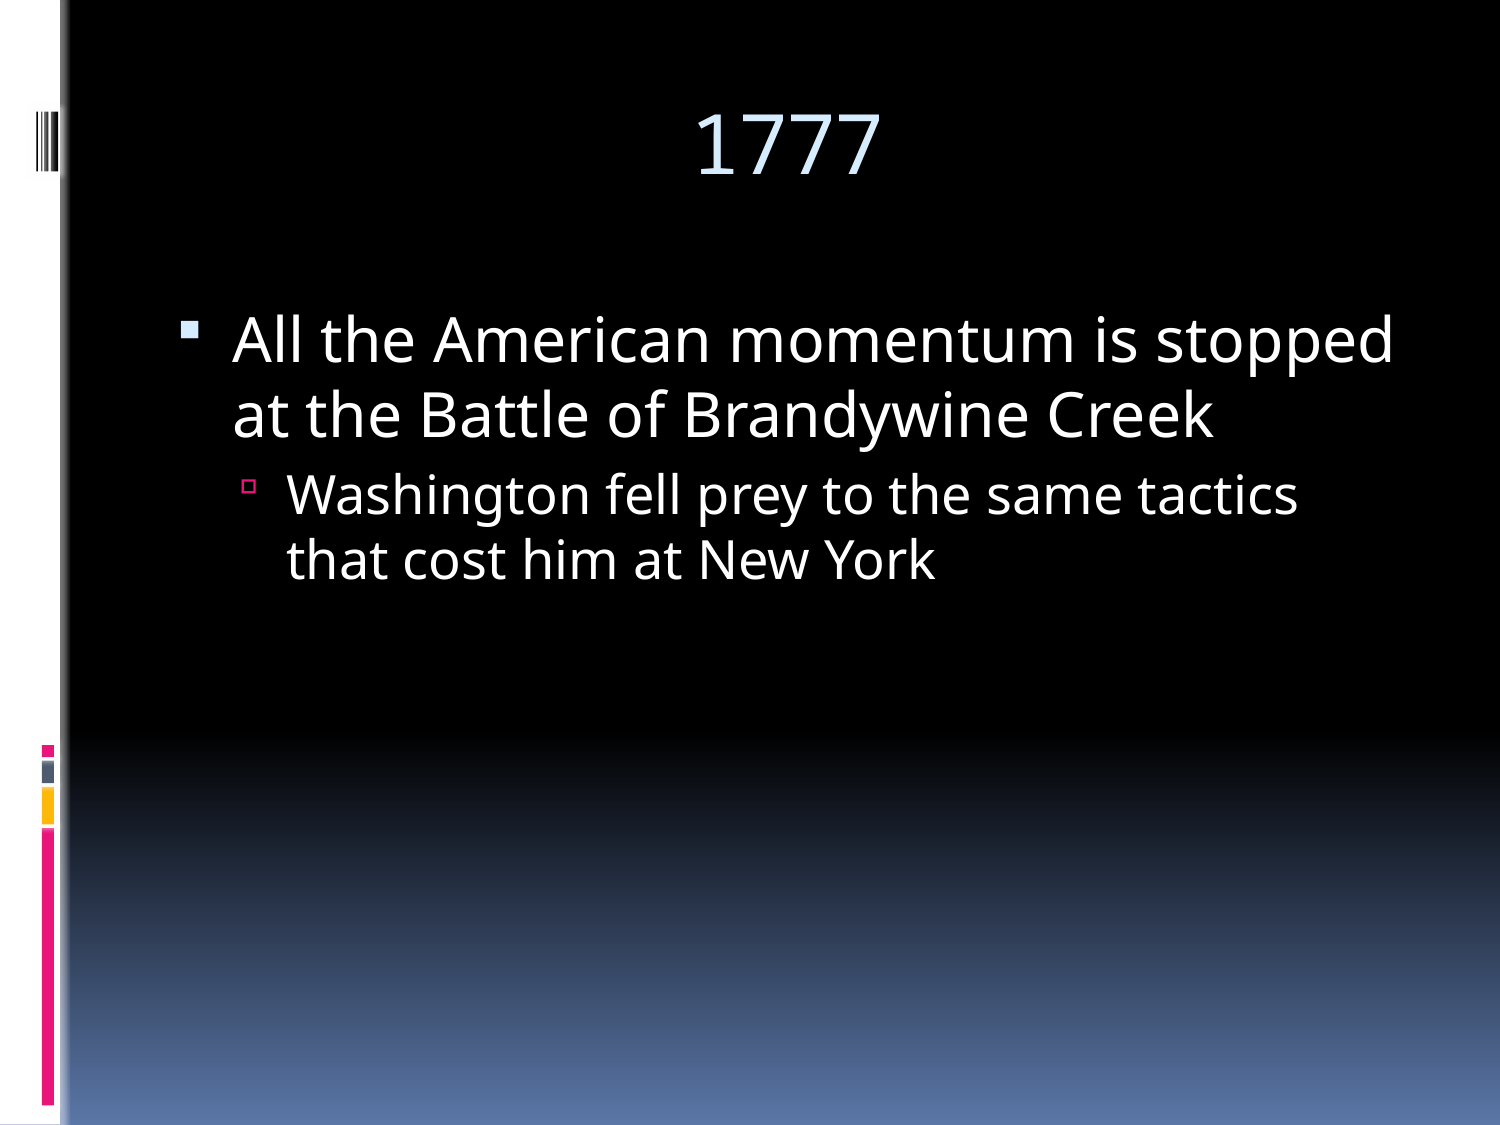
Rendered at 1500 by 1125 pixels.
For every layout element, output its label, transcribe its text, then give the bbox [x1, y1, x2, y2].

list All the American momentum is stopped at the Battle of Brandywine Creek Washington fell prey to the same tactics that cost him at New York [150, 292, 1425, 1043]
title 1777 [150, 83, 1425, 234]
